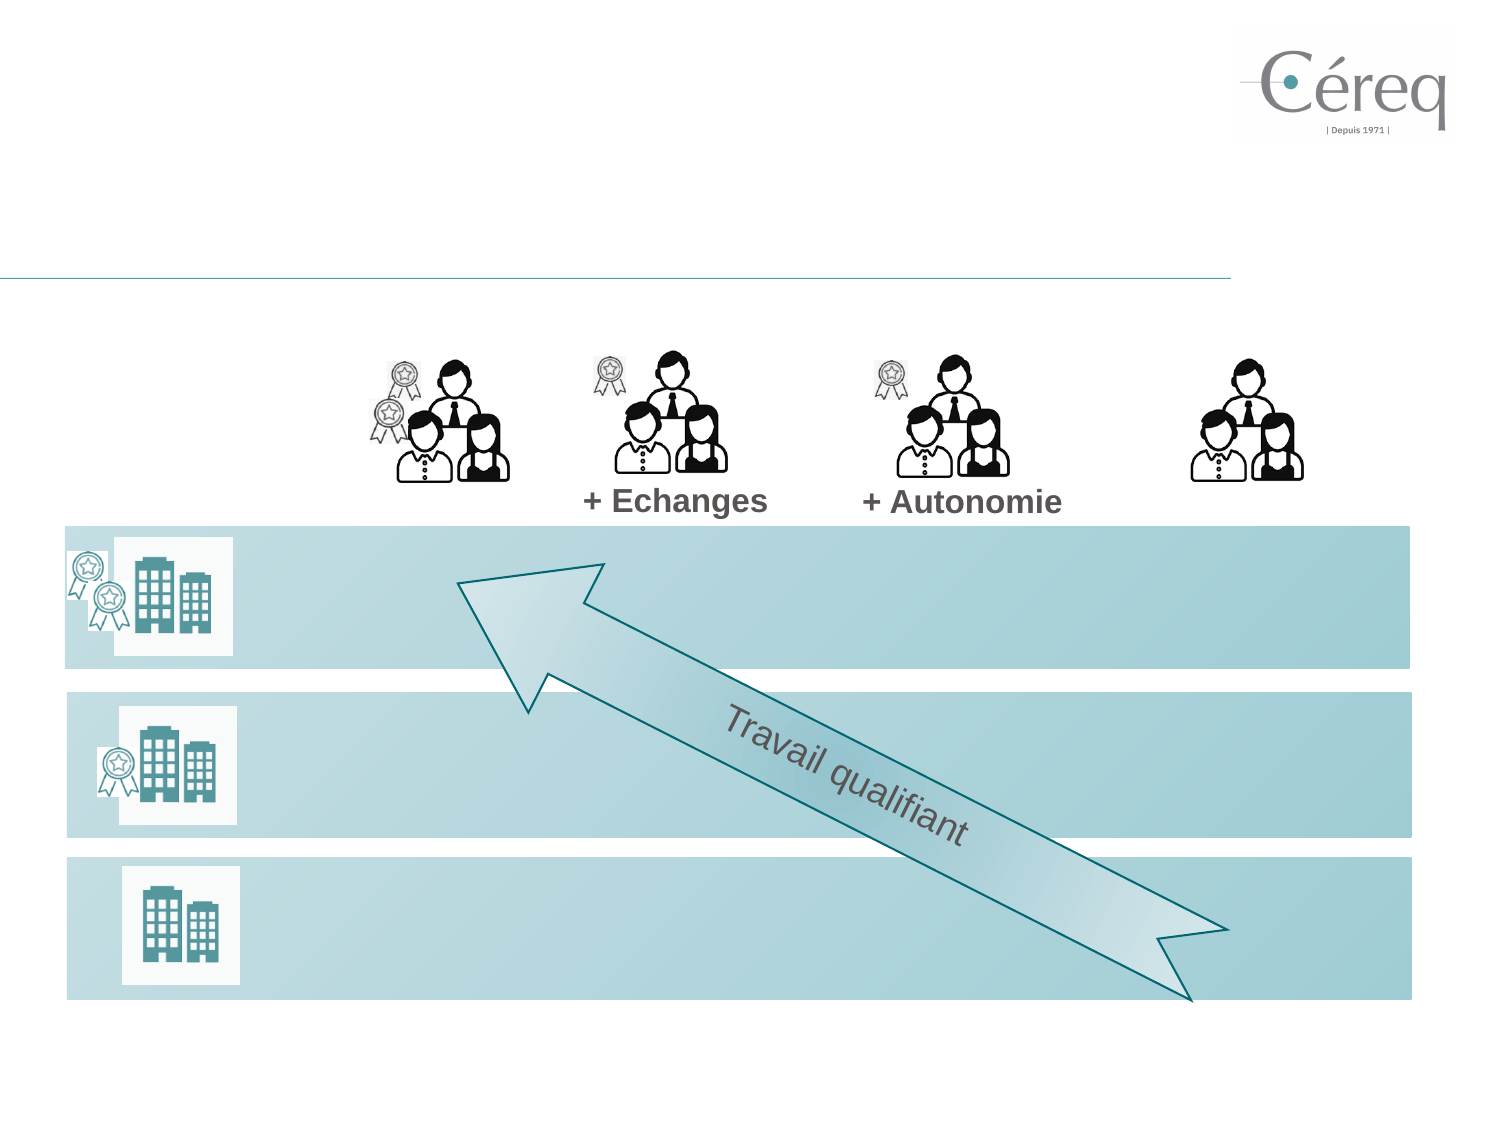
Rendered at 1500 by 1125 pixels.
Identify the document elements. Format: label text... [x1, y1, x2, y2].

picture [67, 537, 233, 656]
picture [1151, 358, 1343, 482]
picture [357, 359, 549, 483]
picture [857, 354, 1049, 478]
text_box + Autonomie [820, 472, 1105, 528]
text_box [66, 692, 867, 838]
picture [1234, 26, 1453, 143]
text_box [66, 856, 1186, 1000]
text_box Travail qualifiant [699, 679, 1016, 878]
picture [122, 867, 240, 985]
text_box [1087, 856, 1412, 1000]
text_box [64, 526, 1410, 669]
text_box [764, 692, 1412, 838]
picture [97, 706, 237, 825]
picture [575, 350, 767, 474]
text_box [456, 562, 1231, 1003]
text_box + Echanges [562, 472, 789, 527]
